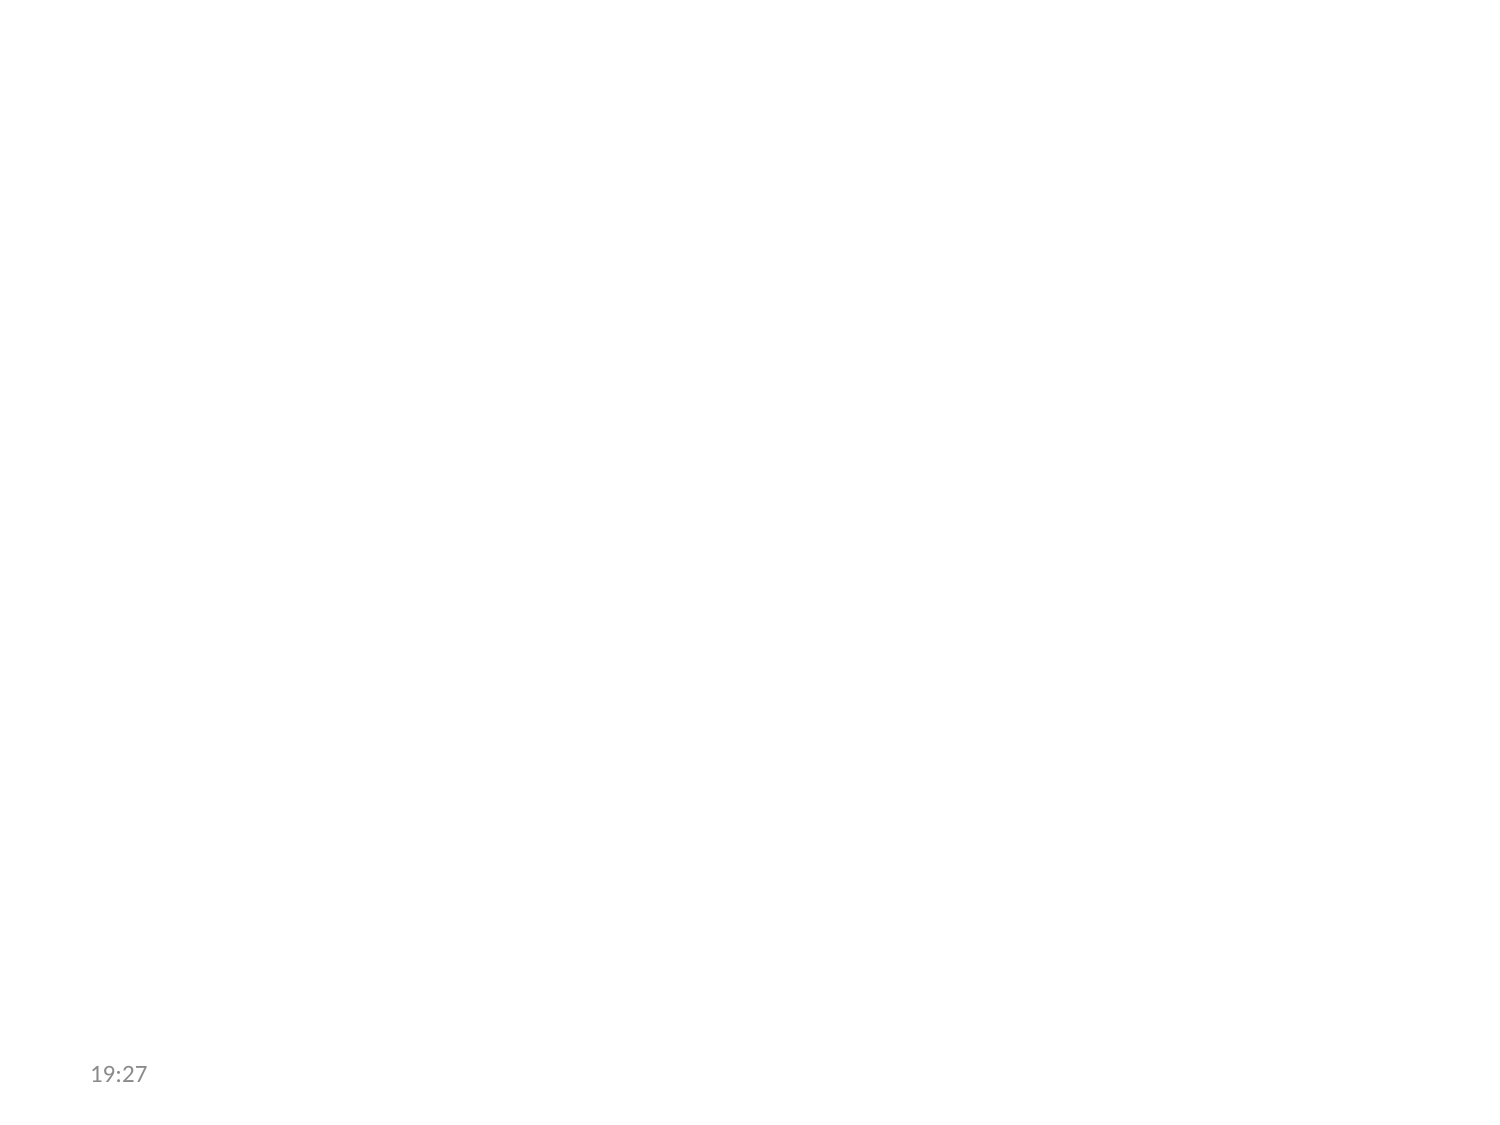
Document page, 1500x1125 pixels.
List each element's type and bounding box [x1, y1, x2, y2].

slide_number [75, 1042, 425, 1103]
